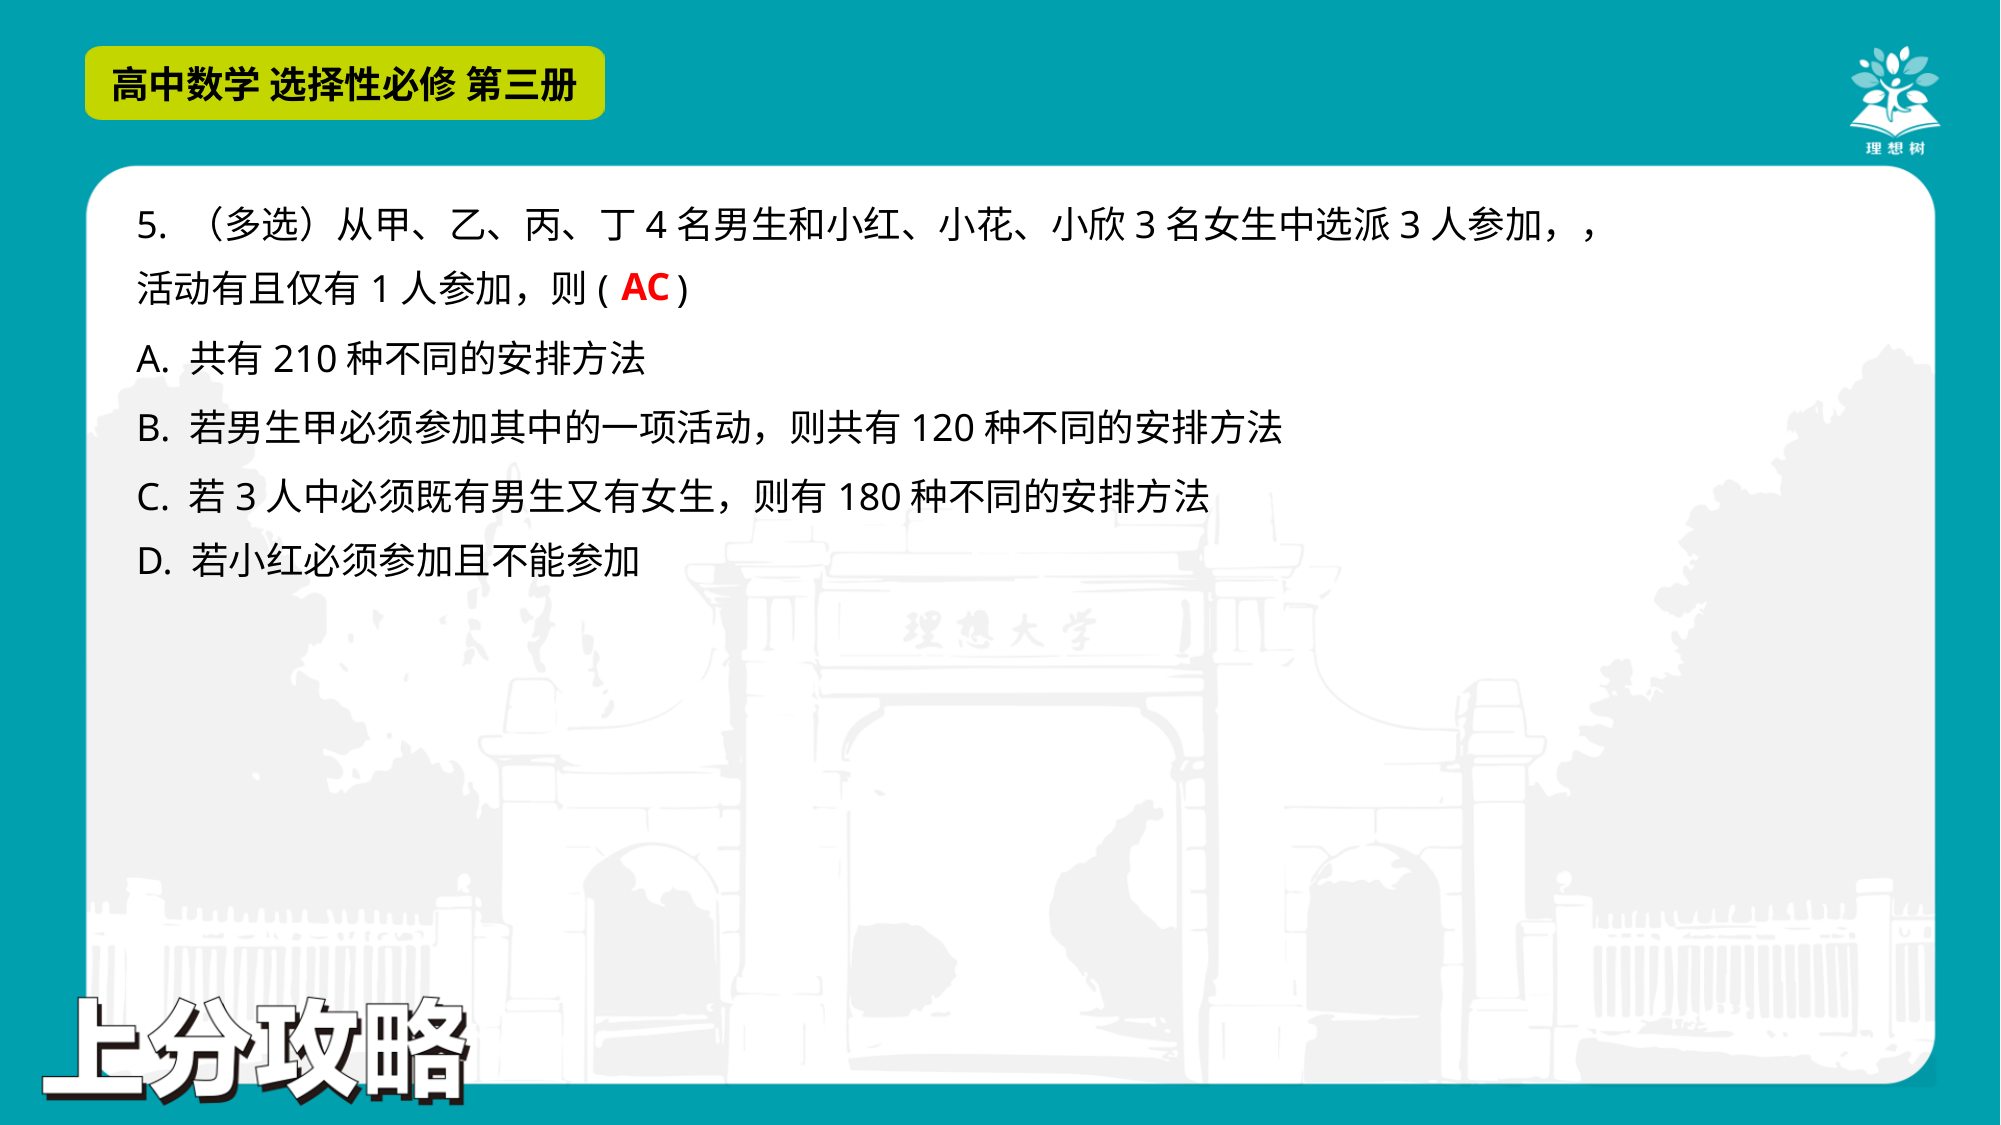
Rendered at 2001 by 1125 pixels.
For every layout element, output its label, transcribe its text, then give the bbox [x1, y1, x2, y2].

text_box AC [605, 243, 687, 302]
picture [0, 0, 2000, 1125]
